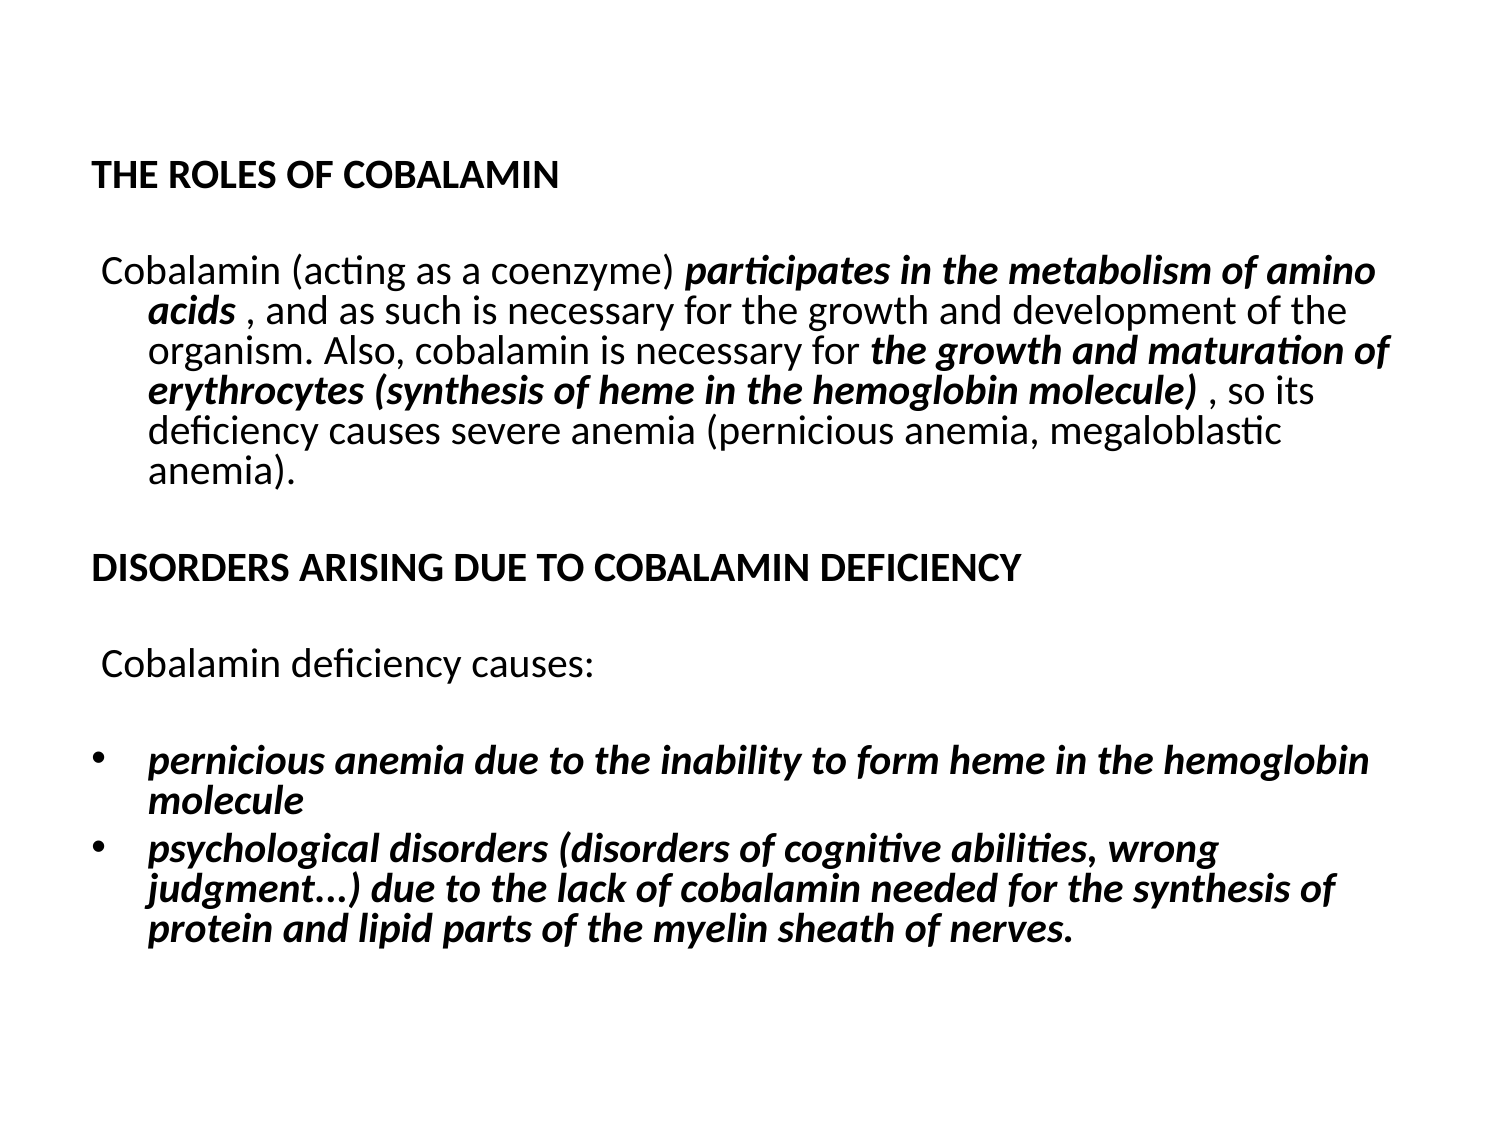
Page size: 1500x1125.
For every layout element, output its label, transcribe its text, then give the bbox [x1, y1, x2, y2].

text_box THE ROLES OF COBALAMIN Cobalamin (acting as a coenzyme) participates in the metabolism of amino acids , and as such is necessary for the growth and development of the organism. Also, cobalamin is necessary for the growth and maturation of erythrocytes (synthesis of heme in the hemoglobin molecule) , so its deficiency causes severe anemia (pernicious anemia, megaloblastic anemia). DISORDERS ARISING DUE TO COBALAMIN DEFICIENCY Cobalamin deficiency causes: pernicious anemia due to the inability to form heme in the hemoglobin molecule psychological disorders (disorders of cognitive abilities, wrong judgment...) due to the lack of cobalamin needed for the synthesis of protein and lipid parts of the myelin sheath of nerves. [76, 148, 1440, 1047]
